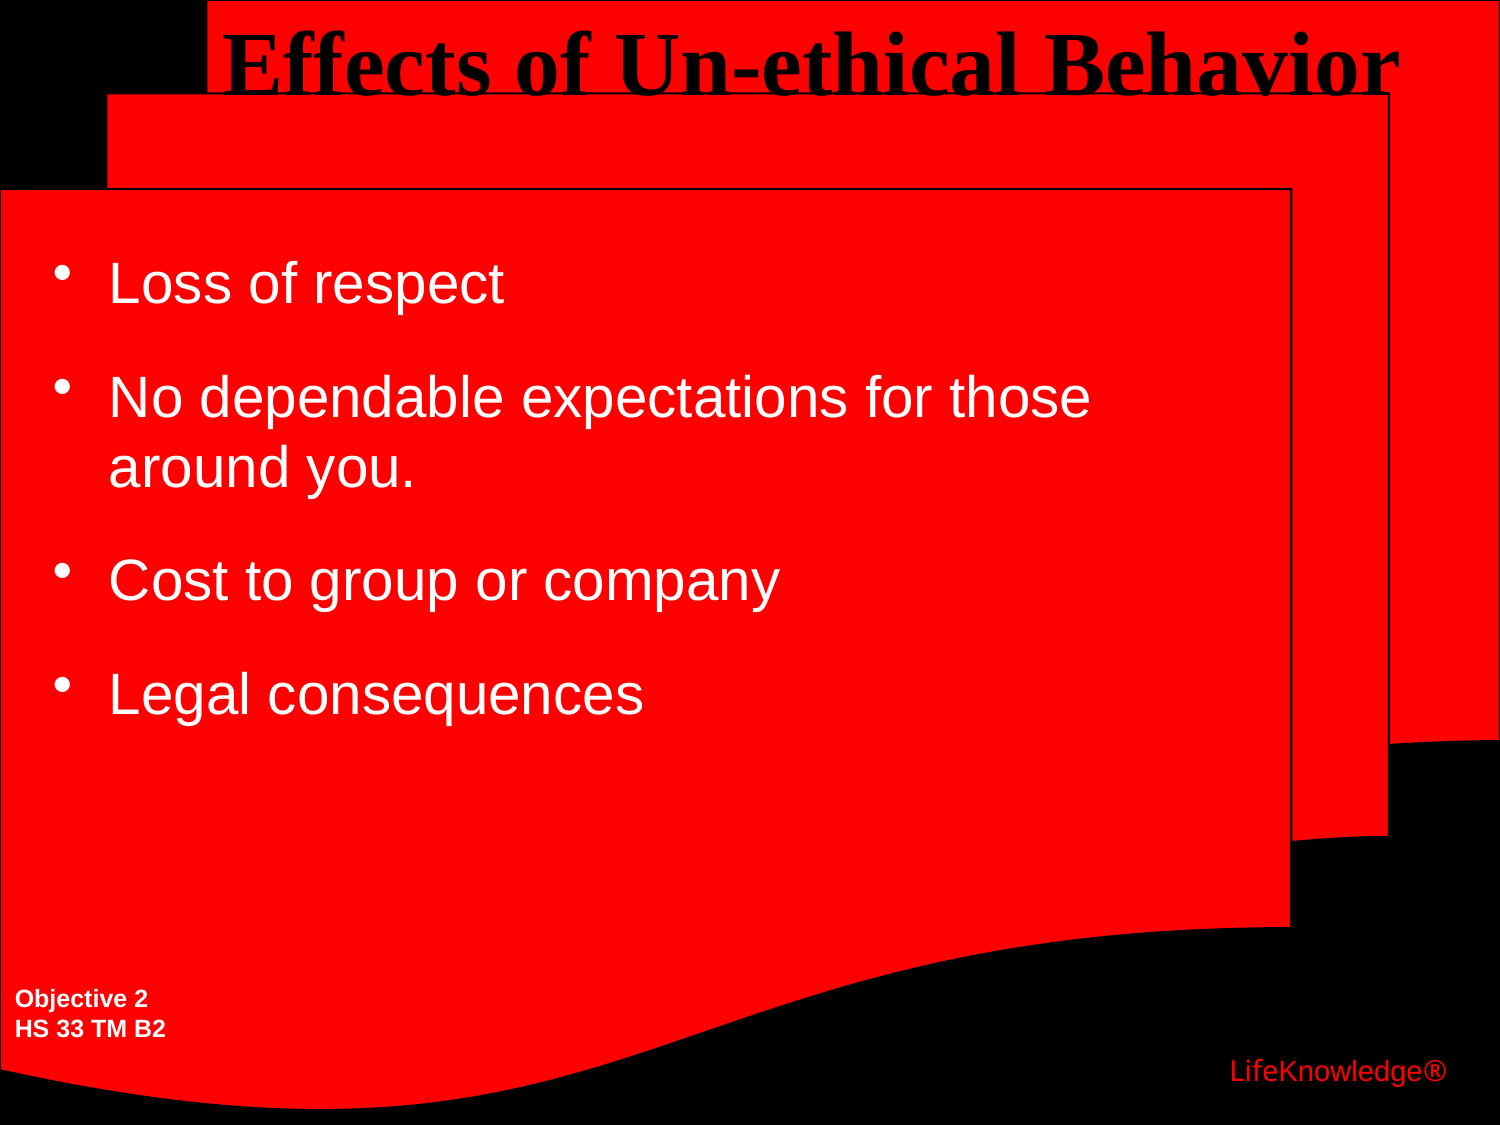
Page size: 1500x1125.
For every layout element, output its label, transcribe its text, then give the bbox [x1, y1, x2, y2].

list Loss of respect No dependable expectations for those around you. Cost to group or company Legal consequences [37, 237, 1201, 1101]
footer LifeKnowledge® [0, 1049, 1463, 1125]
title Effects of Un-ethical Behavior [187, 0, 1438, 123]
text_box Objective 2 HS 33 TM B2 [0, 974, 189, 1050]
